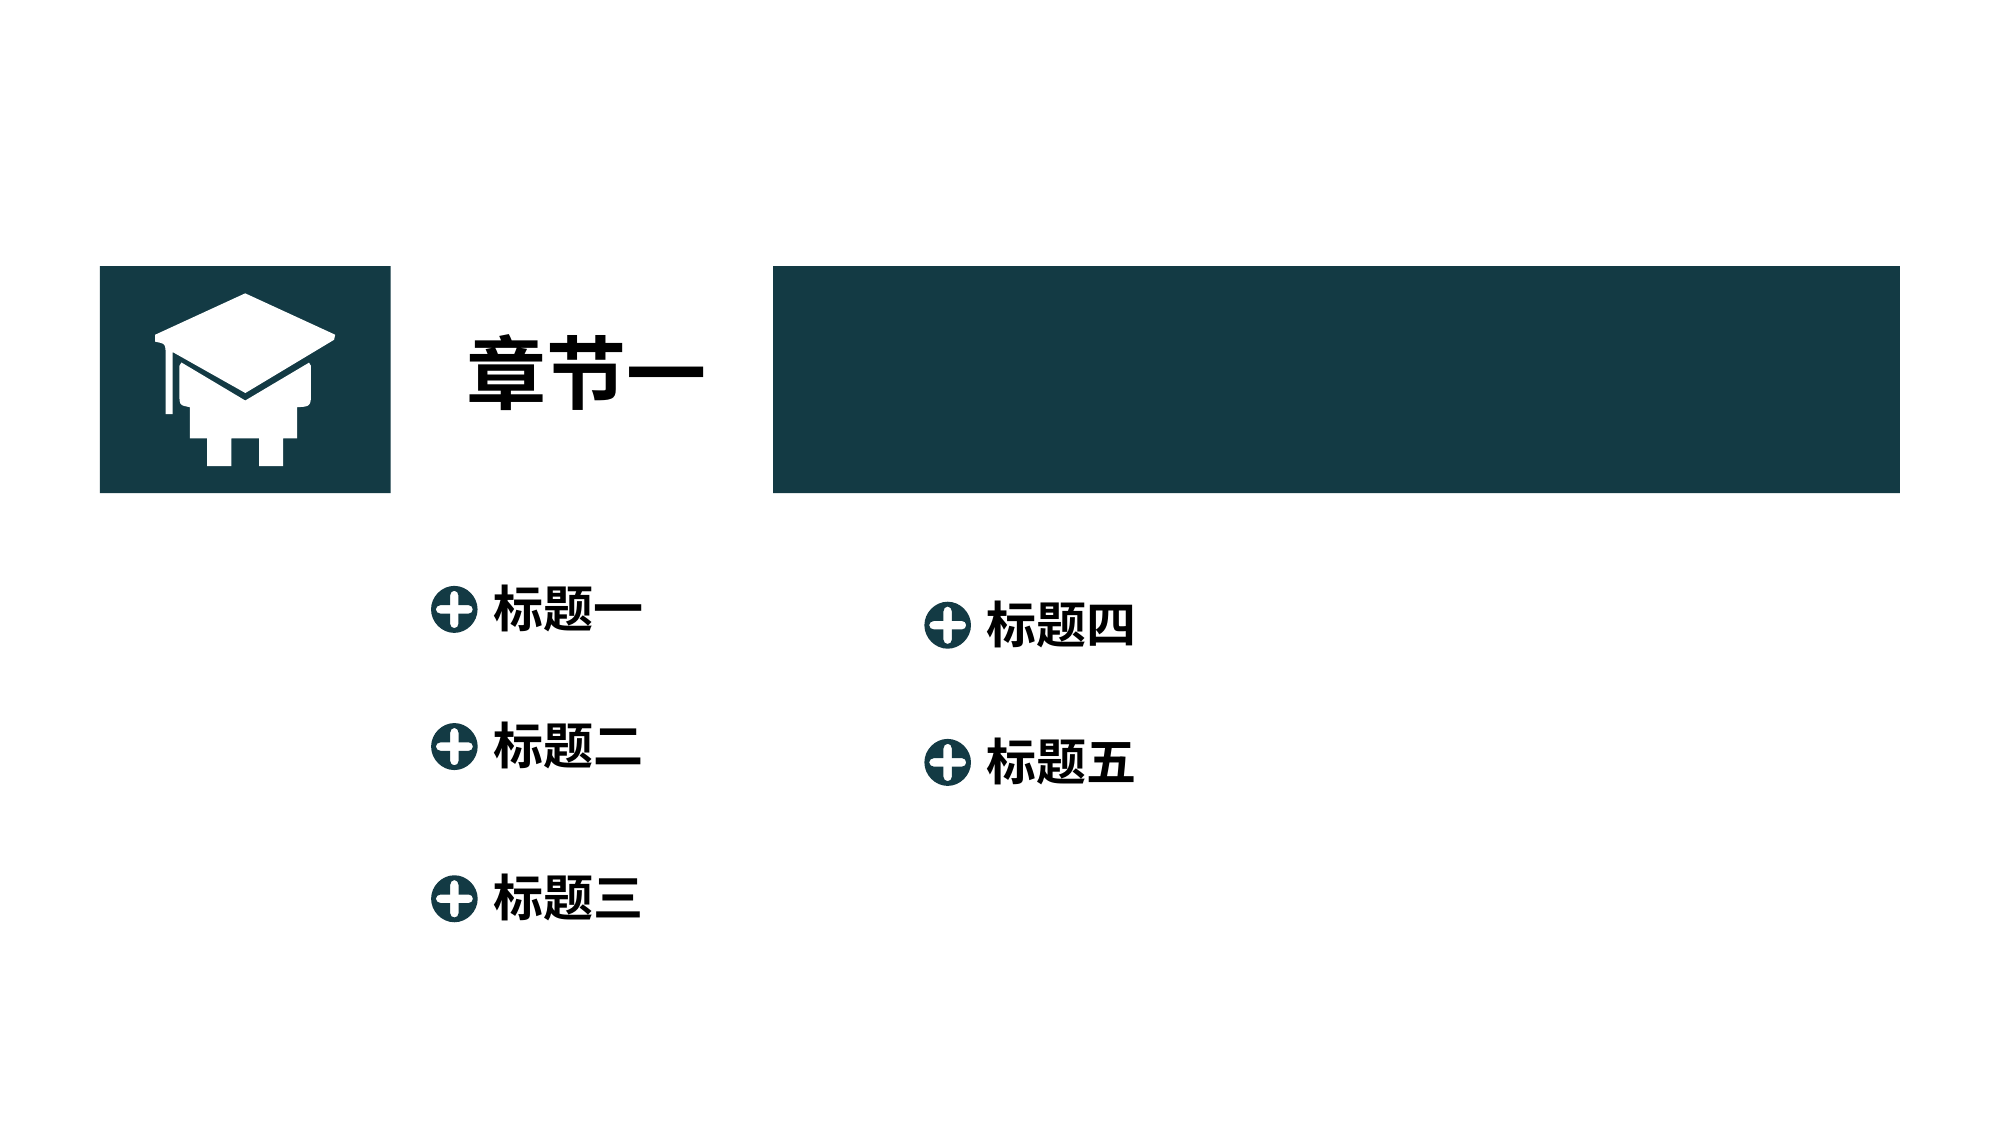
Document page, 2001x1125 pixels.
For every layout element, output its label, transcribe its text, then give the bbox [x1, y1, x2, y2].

text_box [772, 265, 1901, 494]
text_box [431, 569, 660, 646]
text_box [431, 859, 660, 936]
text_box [155, 293, 336, 466]
text_box 章节一 [451, 315, 722, 427]
text_box [99, 265, 392, 494]
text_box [431, 707, 660, 783]
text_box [924, 722, 1153, 799]
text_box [924, 585, 1153, 662]
